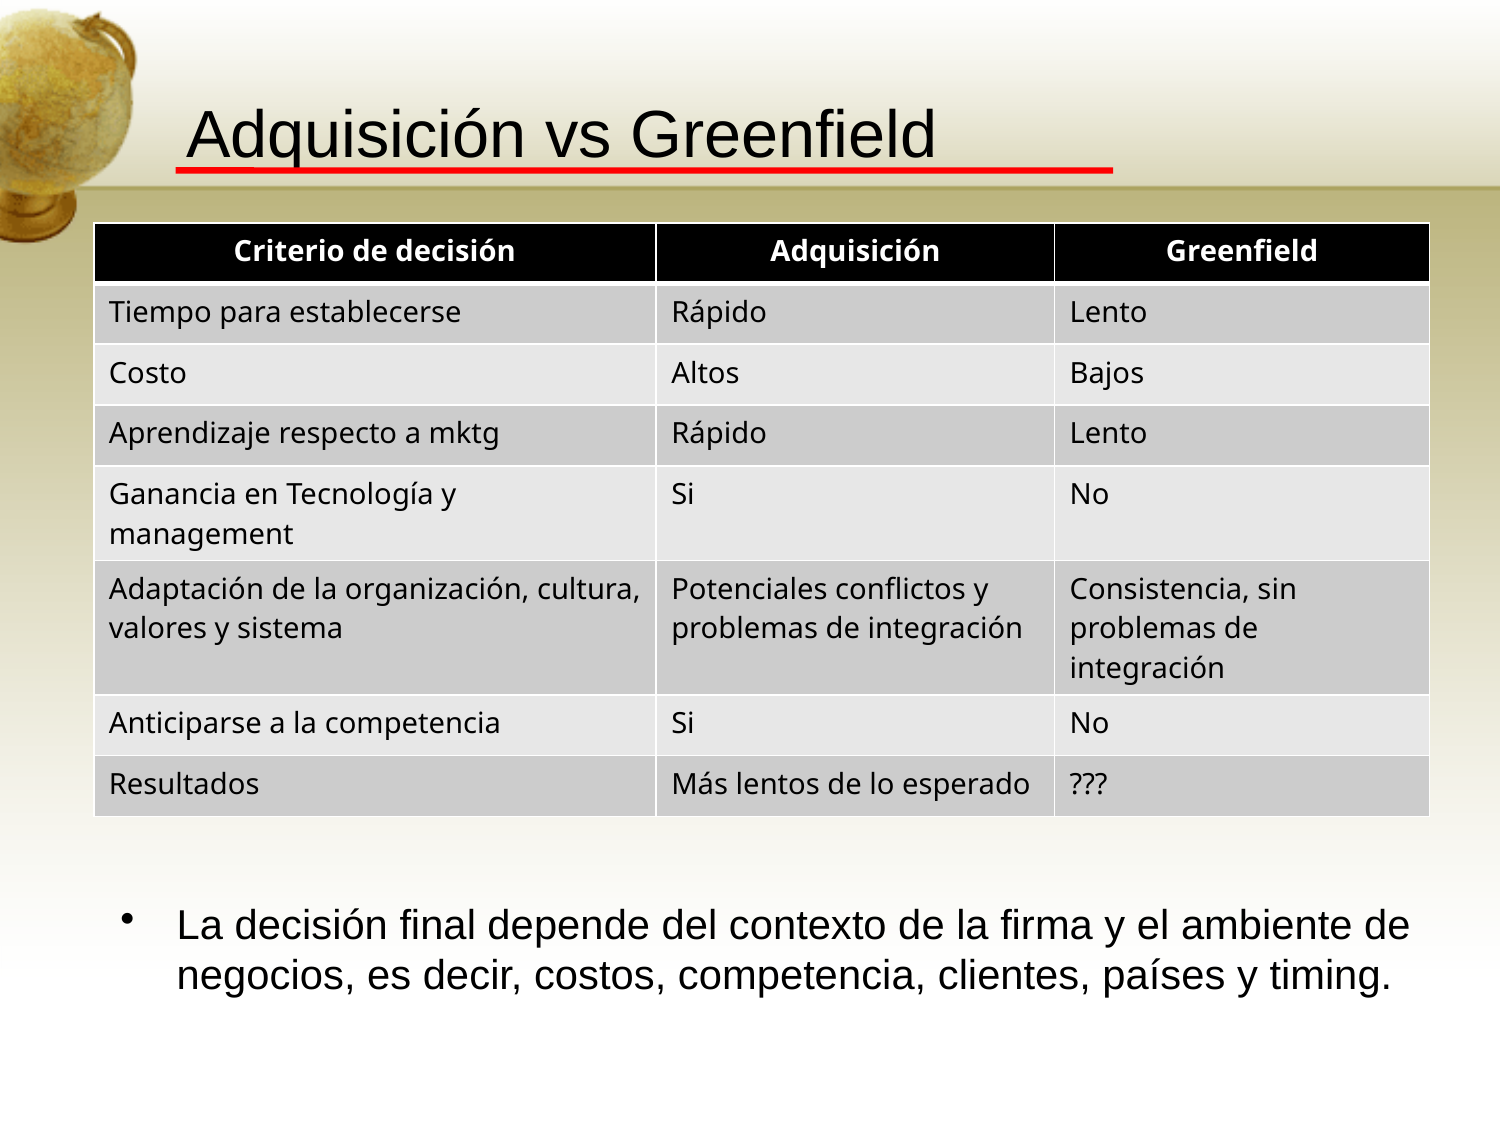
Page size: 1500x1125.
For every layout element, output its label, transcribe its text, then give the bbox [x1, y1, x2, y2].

title Adquisición vs Greenfield [170, 36, 1436, 179]
table_cell No [1055, 467, 1429, 560]
table_cell Adaptación de la organización, cultura, valores y sistema [95, 561, 655, 694]
table_header Criterio de decisión [95, 224, 655, 281]
table_cell Lento [1055, 406, 1429, 465]
table_cell Anticiparse a la competencia [95, 696, 655, 755]
table_cell Ganancia en Tecnología y management [95, 467, 655, 560]
table_cell Rápido [657, 406, 1054, 465]
table_cell ??? [1055, 756, 1429, 816]
table_header Greenfield [1055, 224, 1429, 281]
table_cell Lento [1055, 286, 1429, 343]
table_cell Consistencia, sin problemas de integración [1055, 561, 1429, 694]
table_cell Rápido [657, 286, 1054, 343]
table_cell Bajos [1055, 345, 1429, 404]
list La decisión final depende del contexto de la firma y el ambiente de negocios, es decir, costos, competencia, clientes, países y timing. [105, 890, 1454, 1091]
table_header Adquisición [657, 224, 1054, 281]
table_cell Potenciales conflictos y problemas de integración [657, 561, 1054, 694]
picture [0, 0, 1500, 1125]
table_cell Más lentos de lo esperado [657, 756, 1054, 816]
table_cell Altos [657, 345, 1054, 404]
table_cell No [1055, 696, 1429, 755]
table_cell Resultados [95, 756, 655, 816]
table_cell Aprendizaje respecto a mktg [95, 406, 655, 465]
table_cell Tiempo para establecerse [95, 286, 655, 343]
table_cell Si [657, 467, 1054, 560]
table_cell Costo [95, 345, 655, 404]
table_cell Si [657, 696, 1054, 755]
